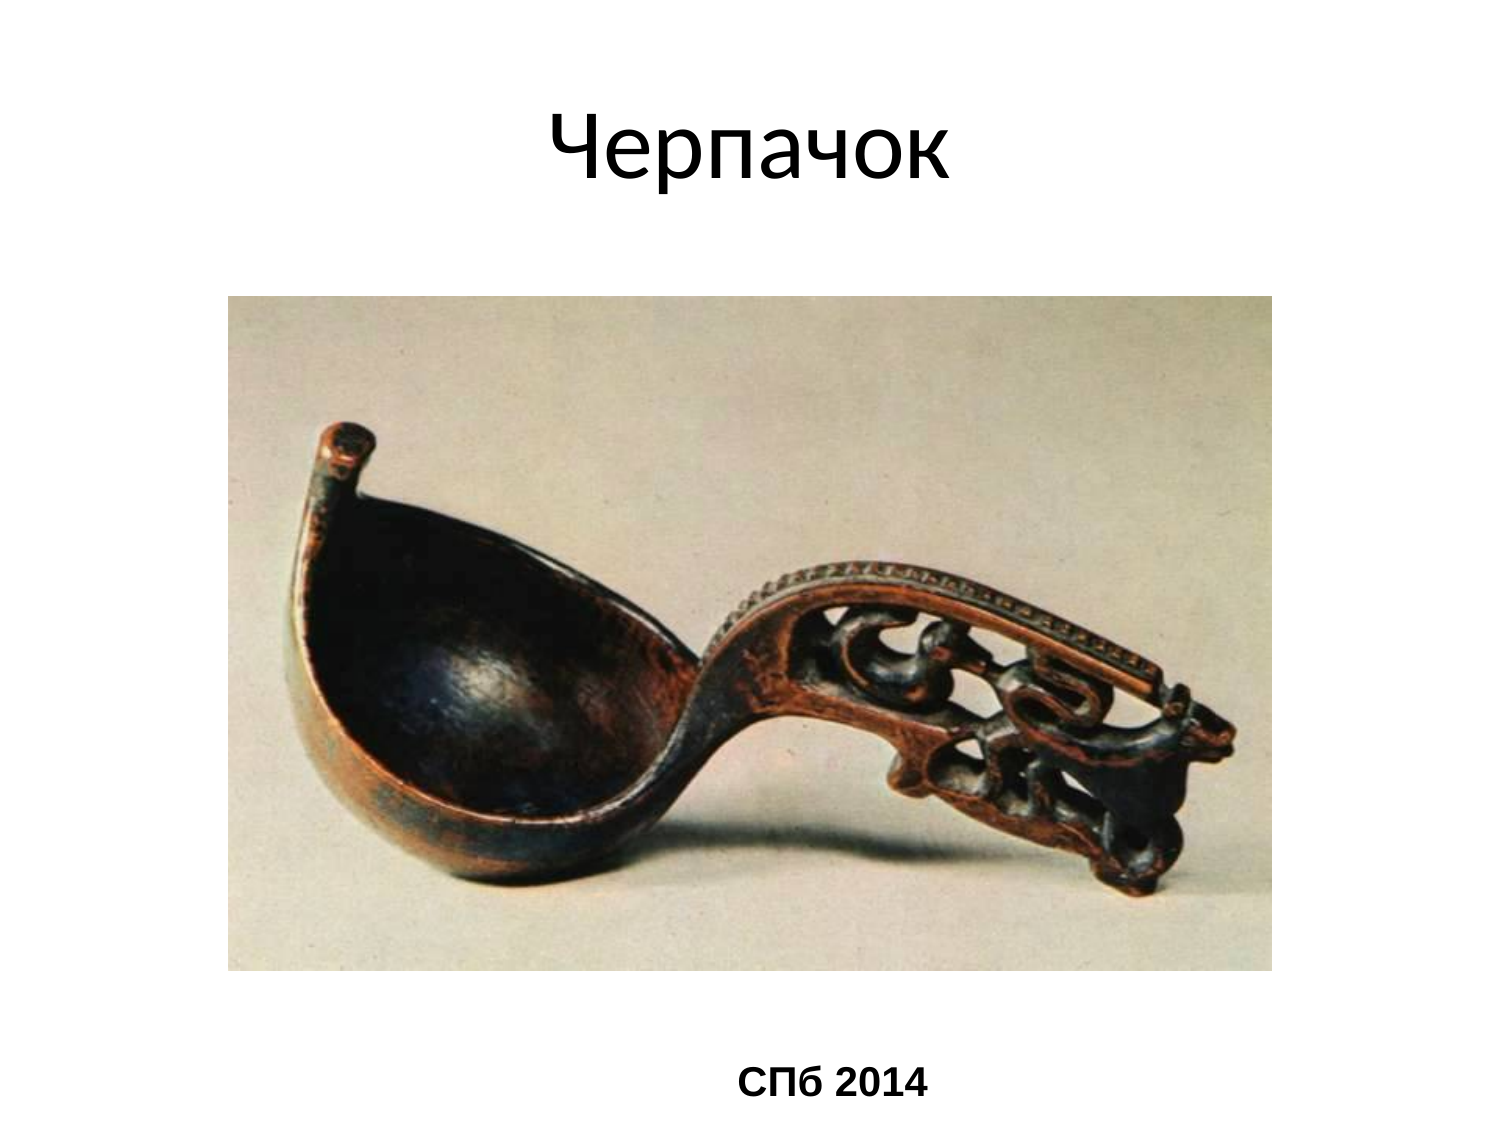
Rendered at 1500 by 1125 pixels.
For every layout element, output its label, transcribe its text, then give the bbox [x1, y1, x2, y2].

text_box СПб 2014 [677, 1033, 988, 1125]
title Черпачок [75, 45, 1425, 233]
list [227, 296, 1273, 971]
